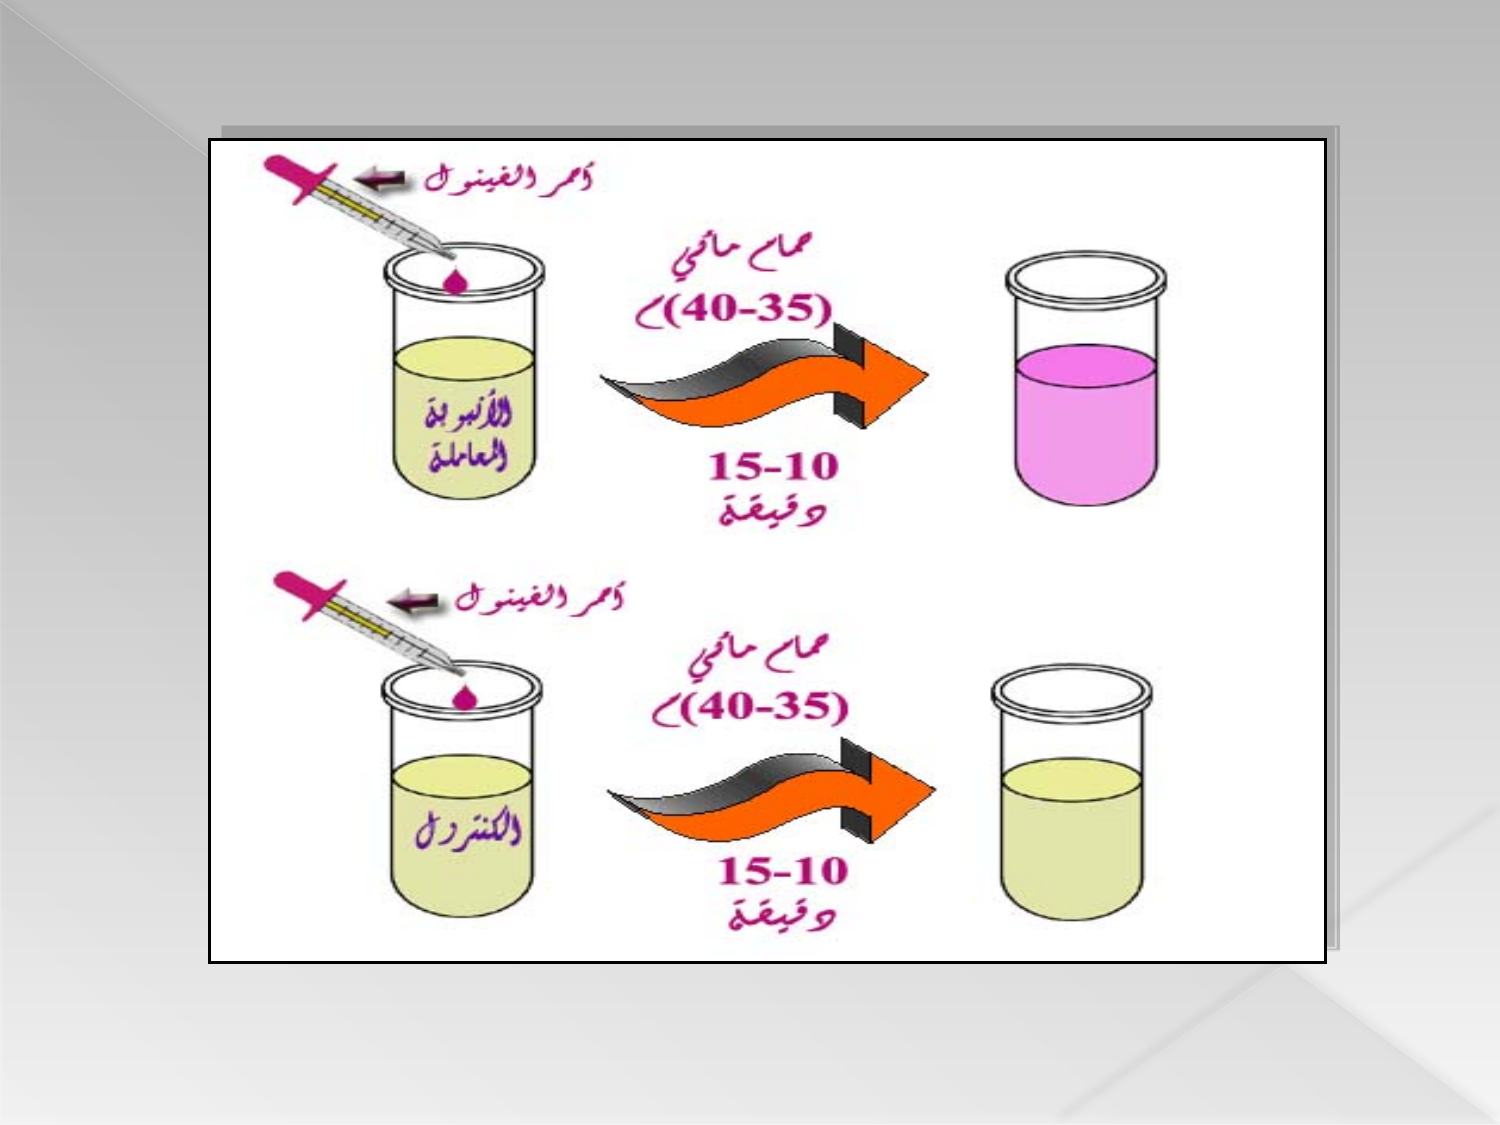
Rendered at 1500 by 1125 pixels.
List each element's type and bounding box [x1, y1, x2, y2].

picture [210, 140, 1325, 962]
